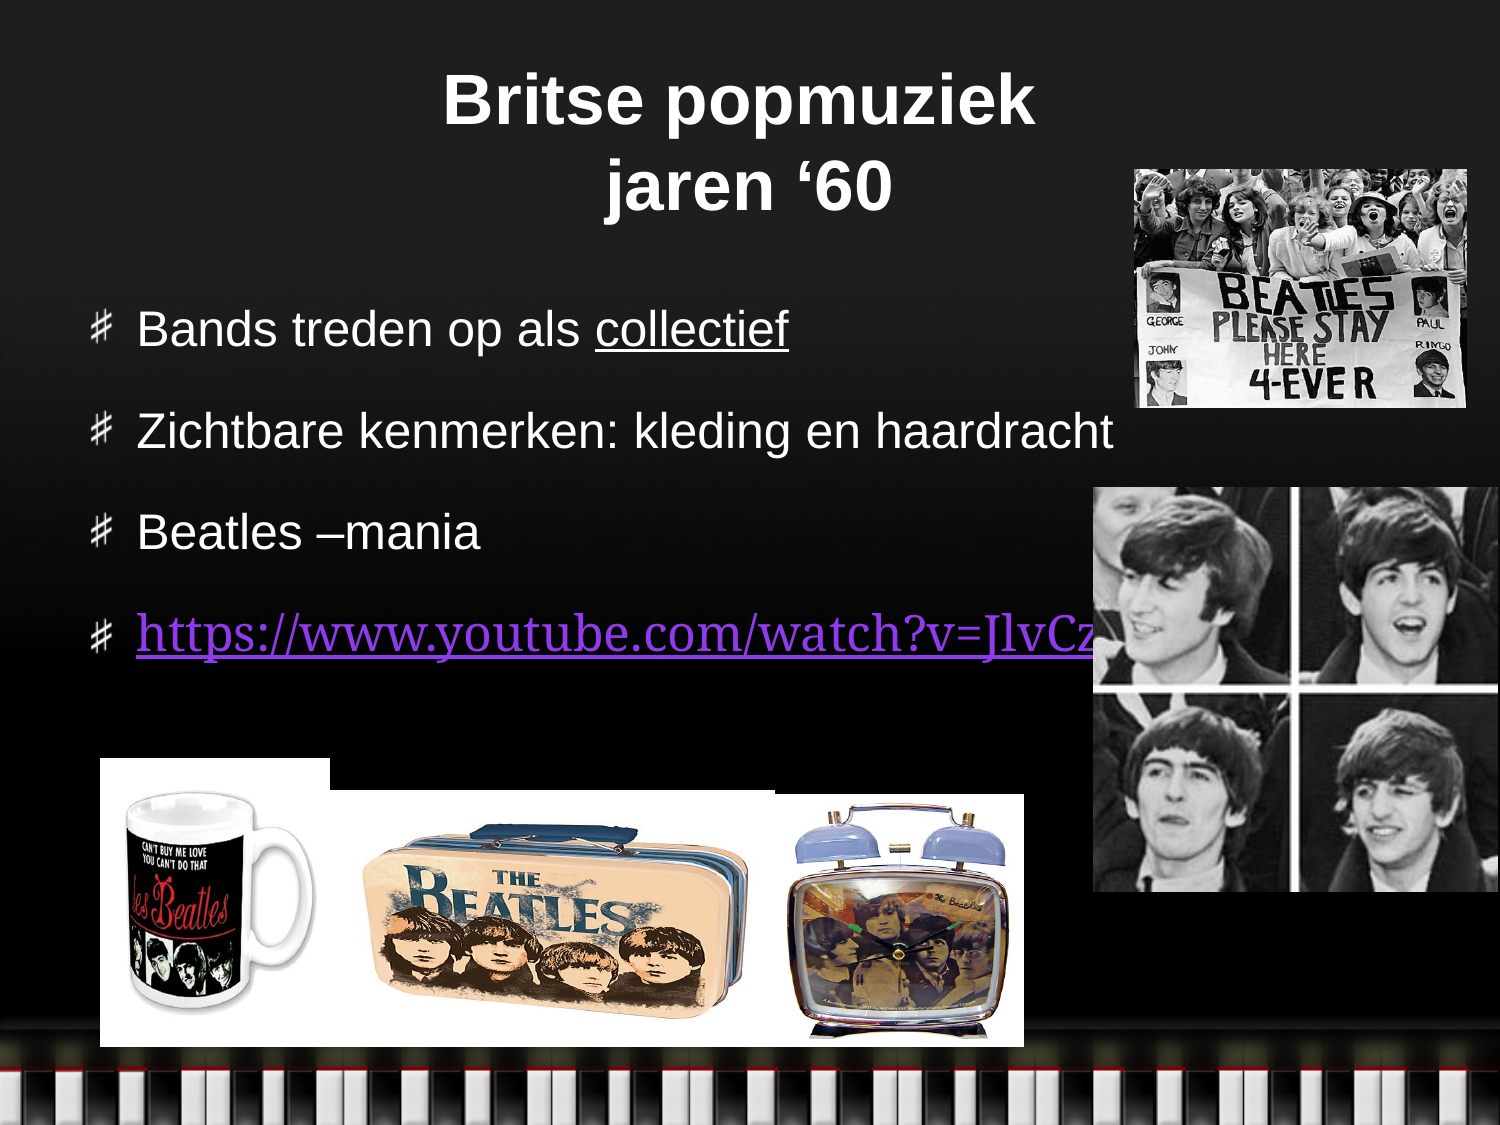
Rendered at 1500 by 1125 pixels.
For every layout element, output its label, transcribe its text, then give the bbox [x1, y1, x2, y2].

picture [90, 512, 113, 548]
picture [100, 758, 1025, 1048]
picture [1134, 169, 1467, 409]
picture [90, 618, 113, 654]
list Bands treden op als collectief Zichtbare kenmerken: kleding en haardracht Beatles –mania https://www.youtube.com/watch?v=JlvCzCgVClw [75, 288, 1425, 925]
picture [0, 0, 1500, 1125]
picture [90, 308, 113, 344]
title Britse popmuziek jaren ‘60 [75, 45, 1425, 233]
picture [90, 410, 113, 446]
picture [1093, 487, 1498, 892]
